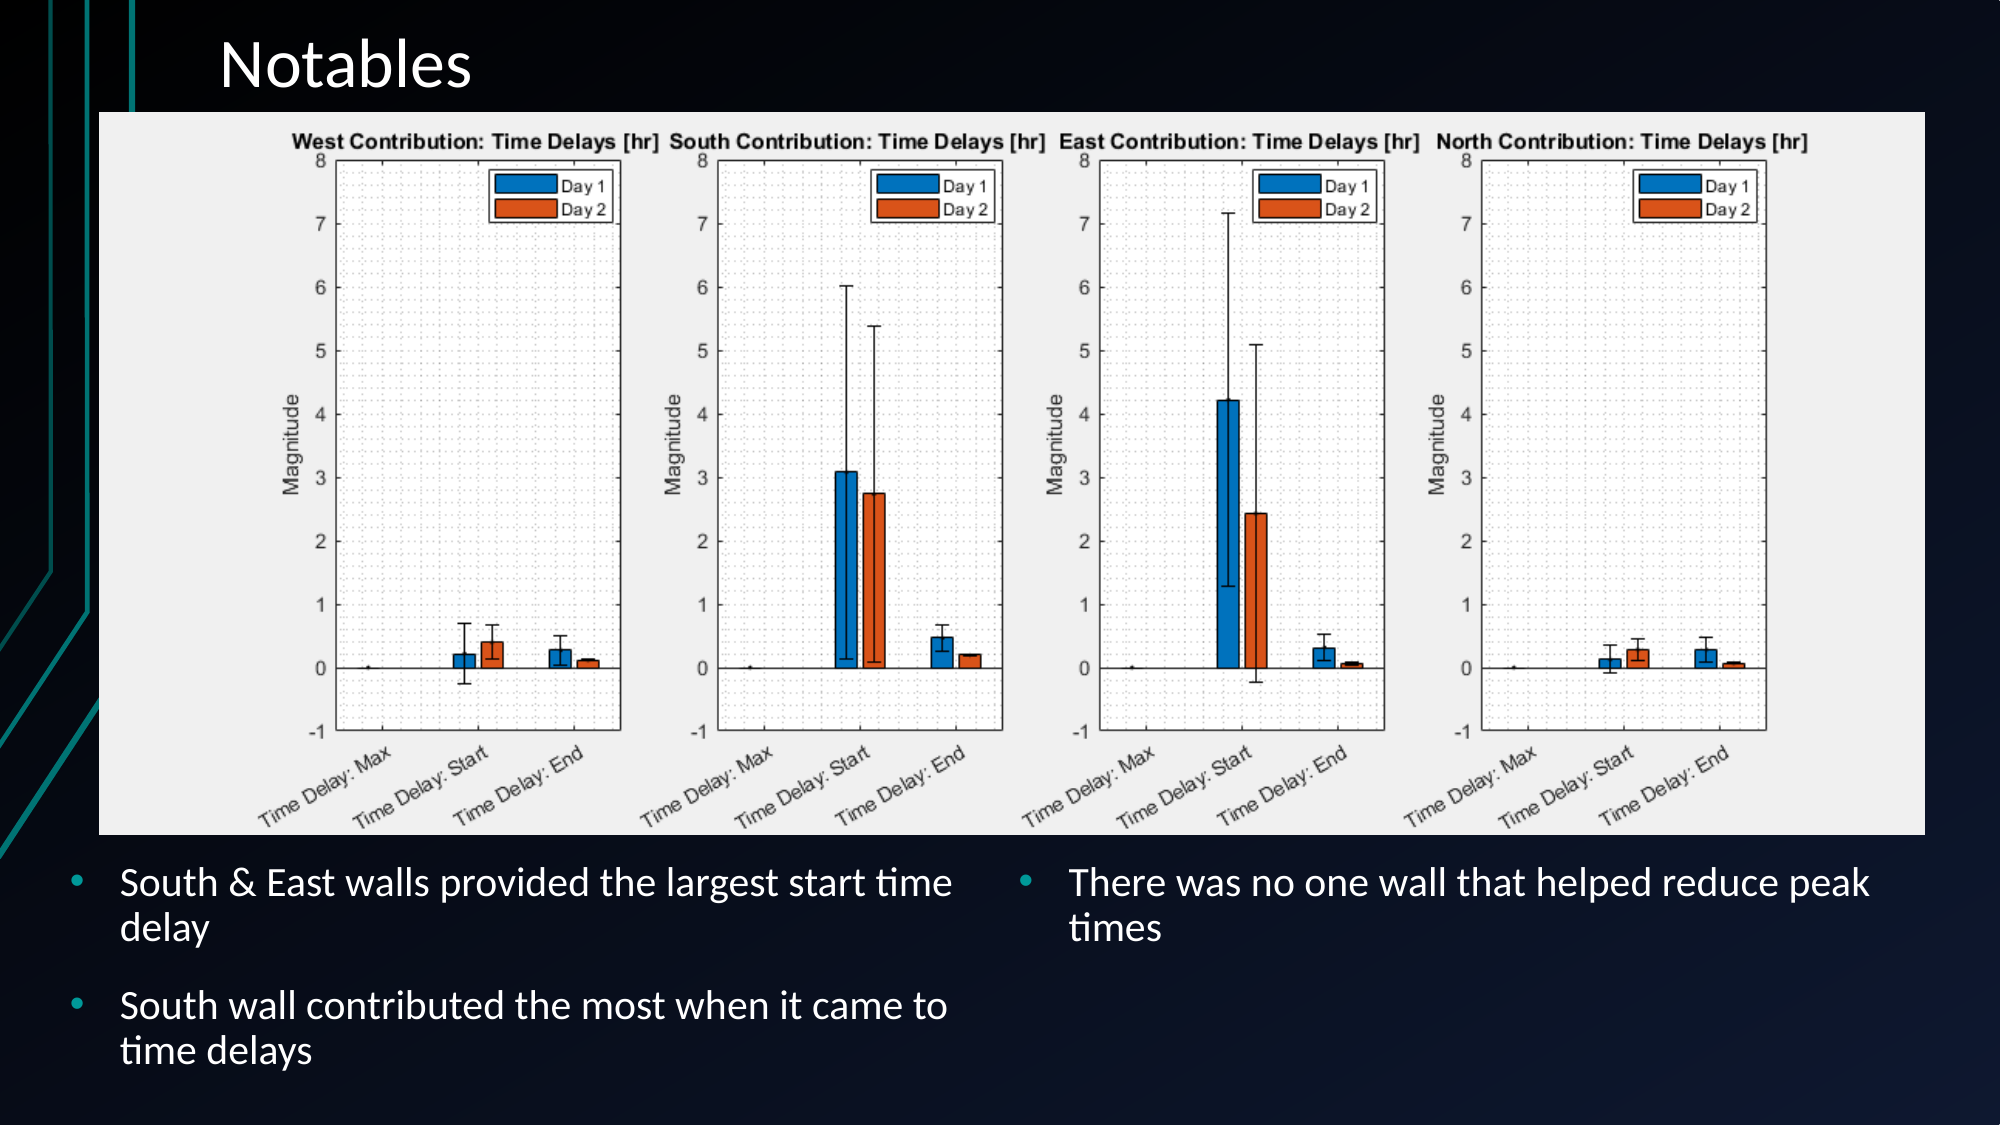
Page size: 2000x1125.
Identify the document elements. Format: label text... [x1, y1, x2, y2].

title Notables [199, 16, 525, 108]
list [99, 112, 1925, 835]
list South & East walls provided the largest start time delay South wall contributed the most when it came to time delays There was no one wall that helped reduce peak times [49, 849, 1988, 1088]
